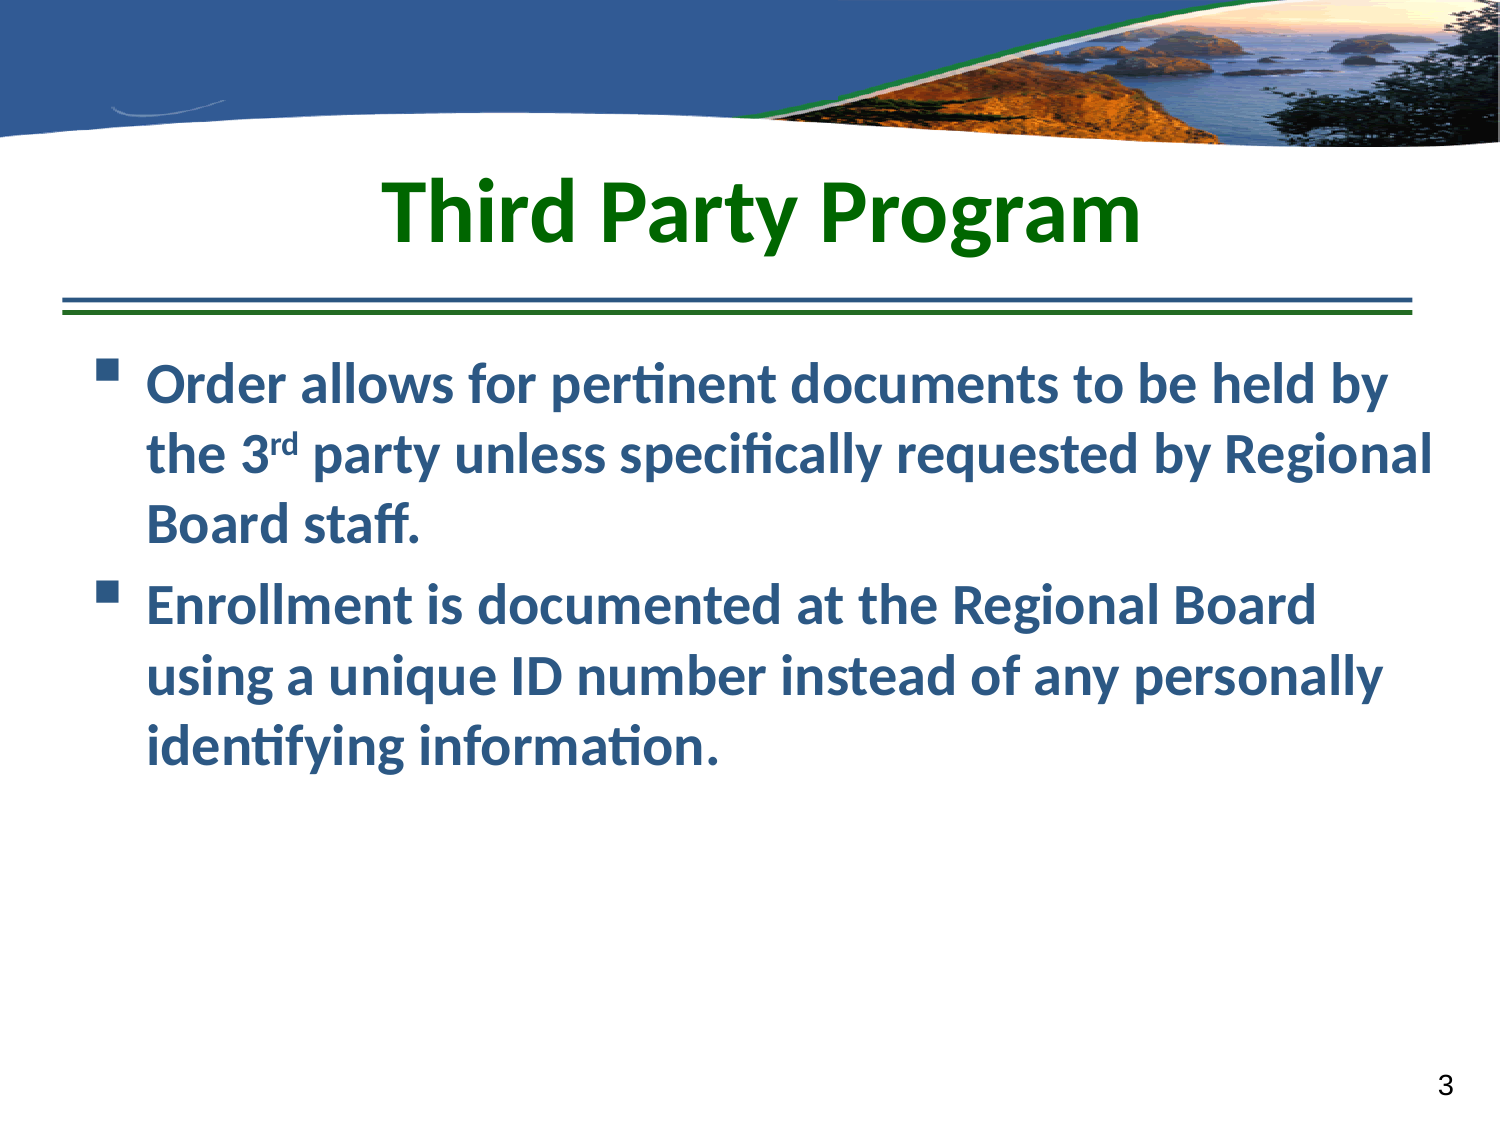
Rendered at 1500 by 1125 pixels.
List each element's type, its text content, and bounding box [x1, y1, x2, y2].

title Third Party Program [87, 149, 1438, 263]
text_box 3 [1423, 1058, 1486, 1125]
list Order allows for pertinent documents to be held by the 3rd party unless specifically requested by Regional Board staff. Enrollment is documented at the Regional Board using a unique ID number instead of any personally identifying information. [75, 337, 1450, 1013]
picture [0, 0, 1500, 147]
